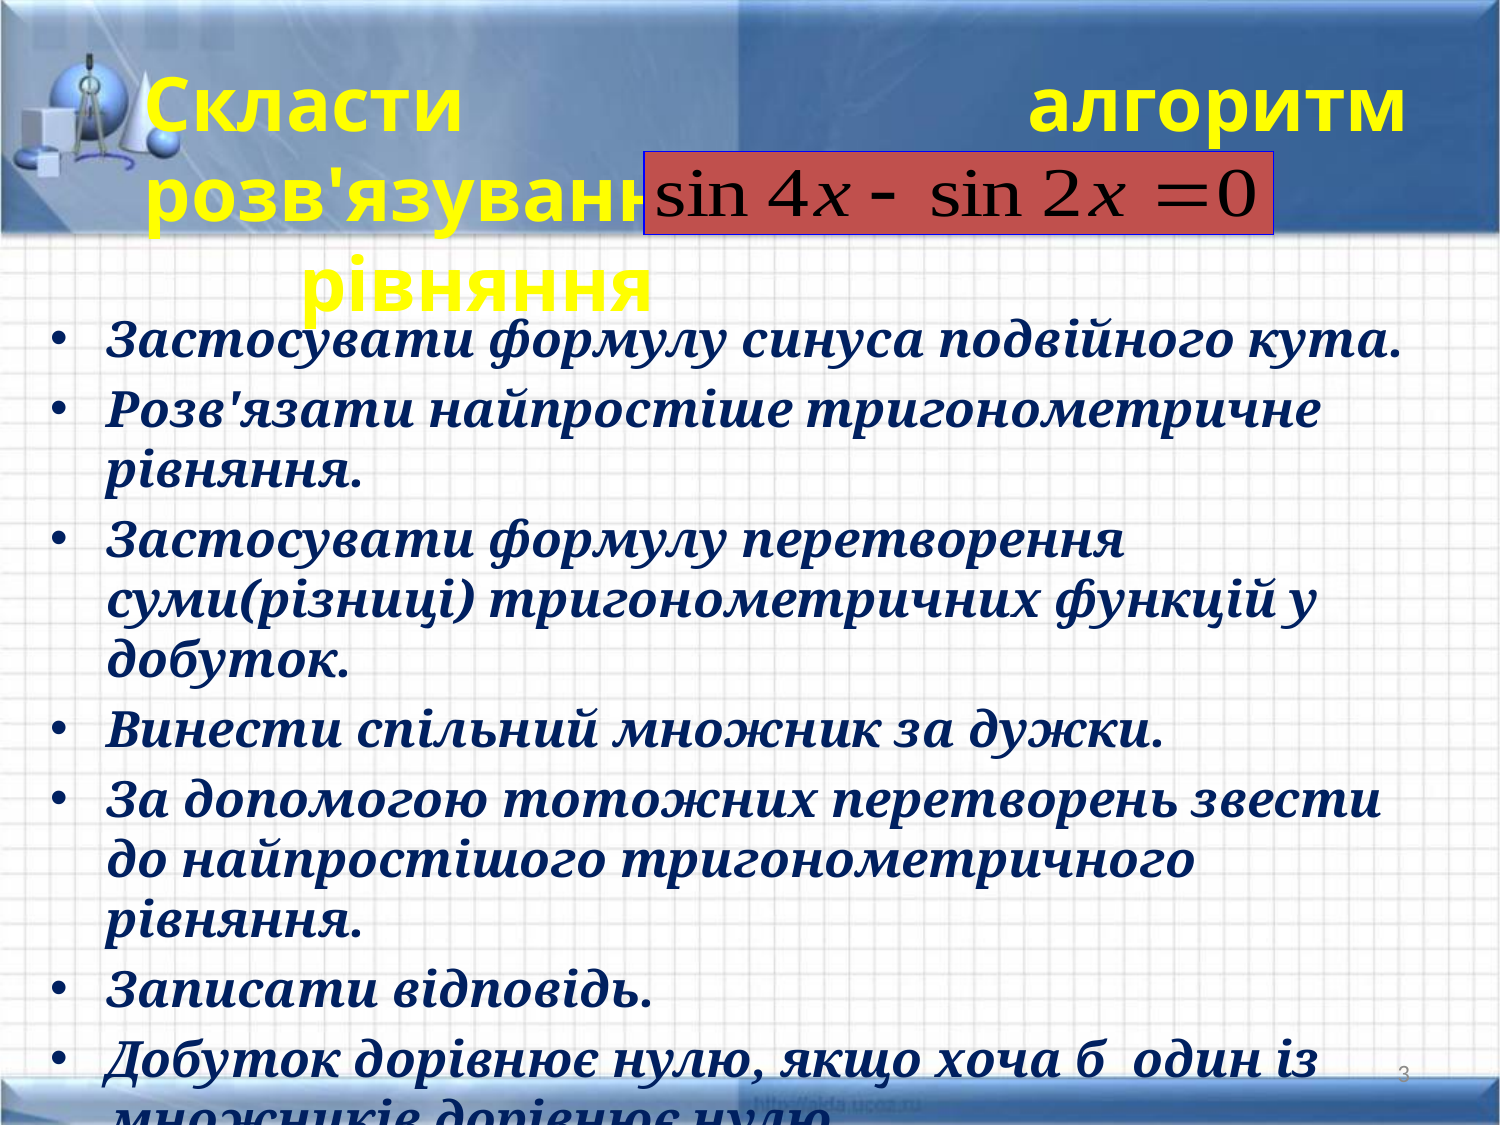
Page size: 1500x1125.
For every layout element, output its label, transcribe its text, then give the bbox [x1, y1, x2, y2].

slide_number 3 [1074, 1047, 1425, 1103]
text_box Застосувати формулу синуса подвійного кута. Розв'язати найпростіше тригонометричне рівняння. Застосувати формулу перетворення суми(різниці) тригонометричних функцій у добуток. Винести спільний множник за дужки. За допомогою тотожних перетворень звести до найпростішого тригонометричного рівняння. Записати відповідь. Добуток дорівнює нулю, якщо хоча б один із множників дорівнює нулю. [35, 299, 1454, 1047]
text_box Скласти алгоритм розв'язування рівняння [128, 49, 1425, 237]
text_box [644, 152, 1273, 235]
picture [0, 0, 1500, 1125]
